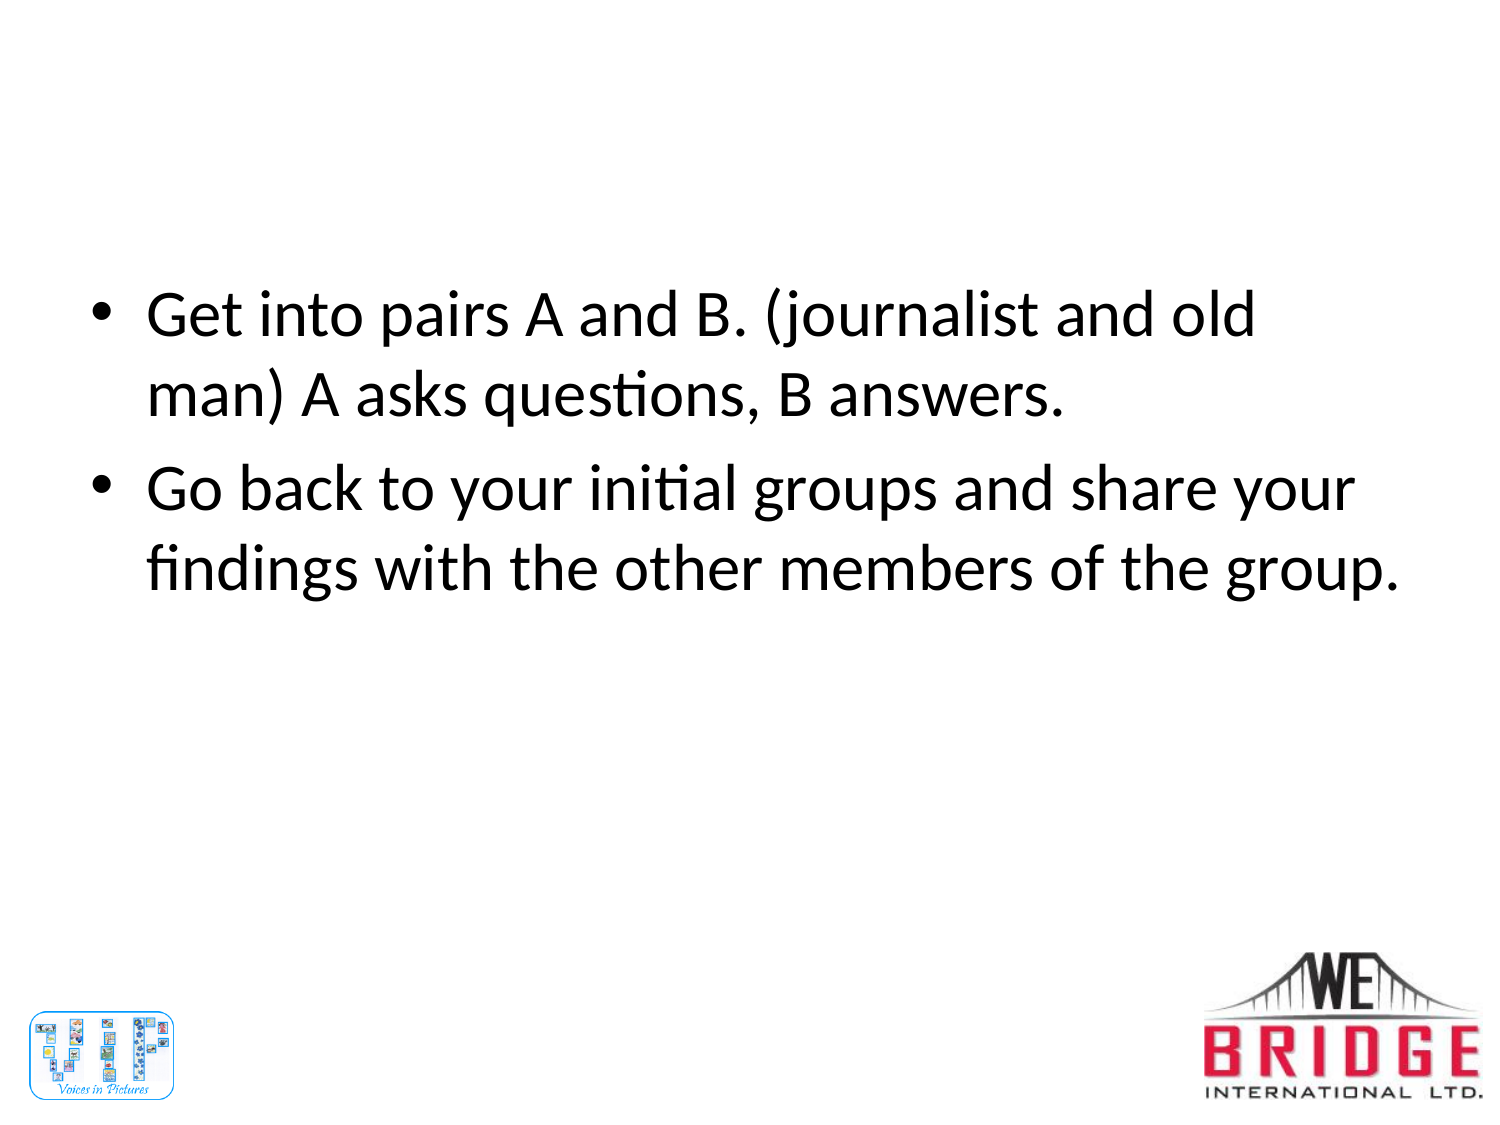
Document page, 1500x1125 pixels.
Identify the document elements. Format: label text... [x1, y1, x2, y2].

picture [29, 1011, 174, 1101]
picture [1204, 951, 1483, 1101]
list Get into pairs A and B. (journalist and old man) A asks questions, B answers. Go back to your initial groups and share your findings with the other members of the group. [75, 262, 1425, 1005]
